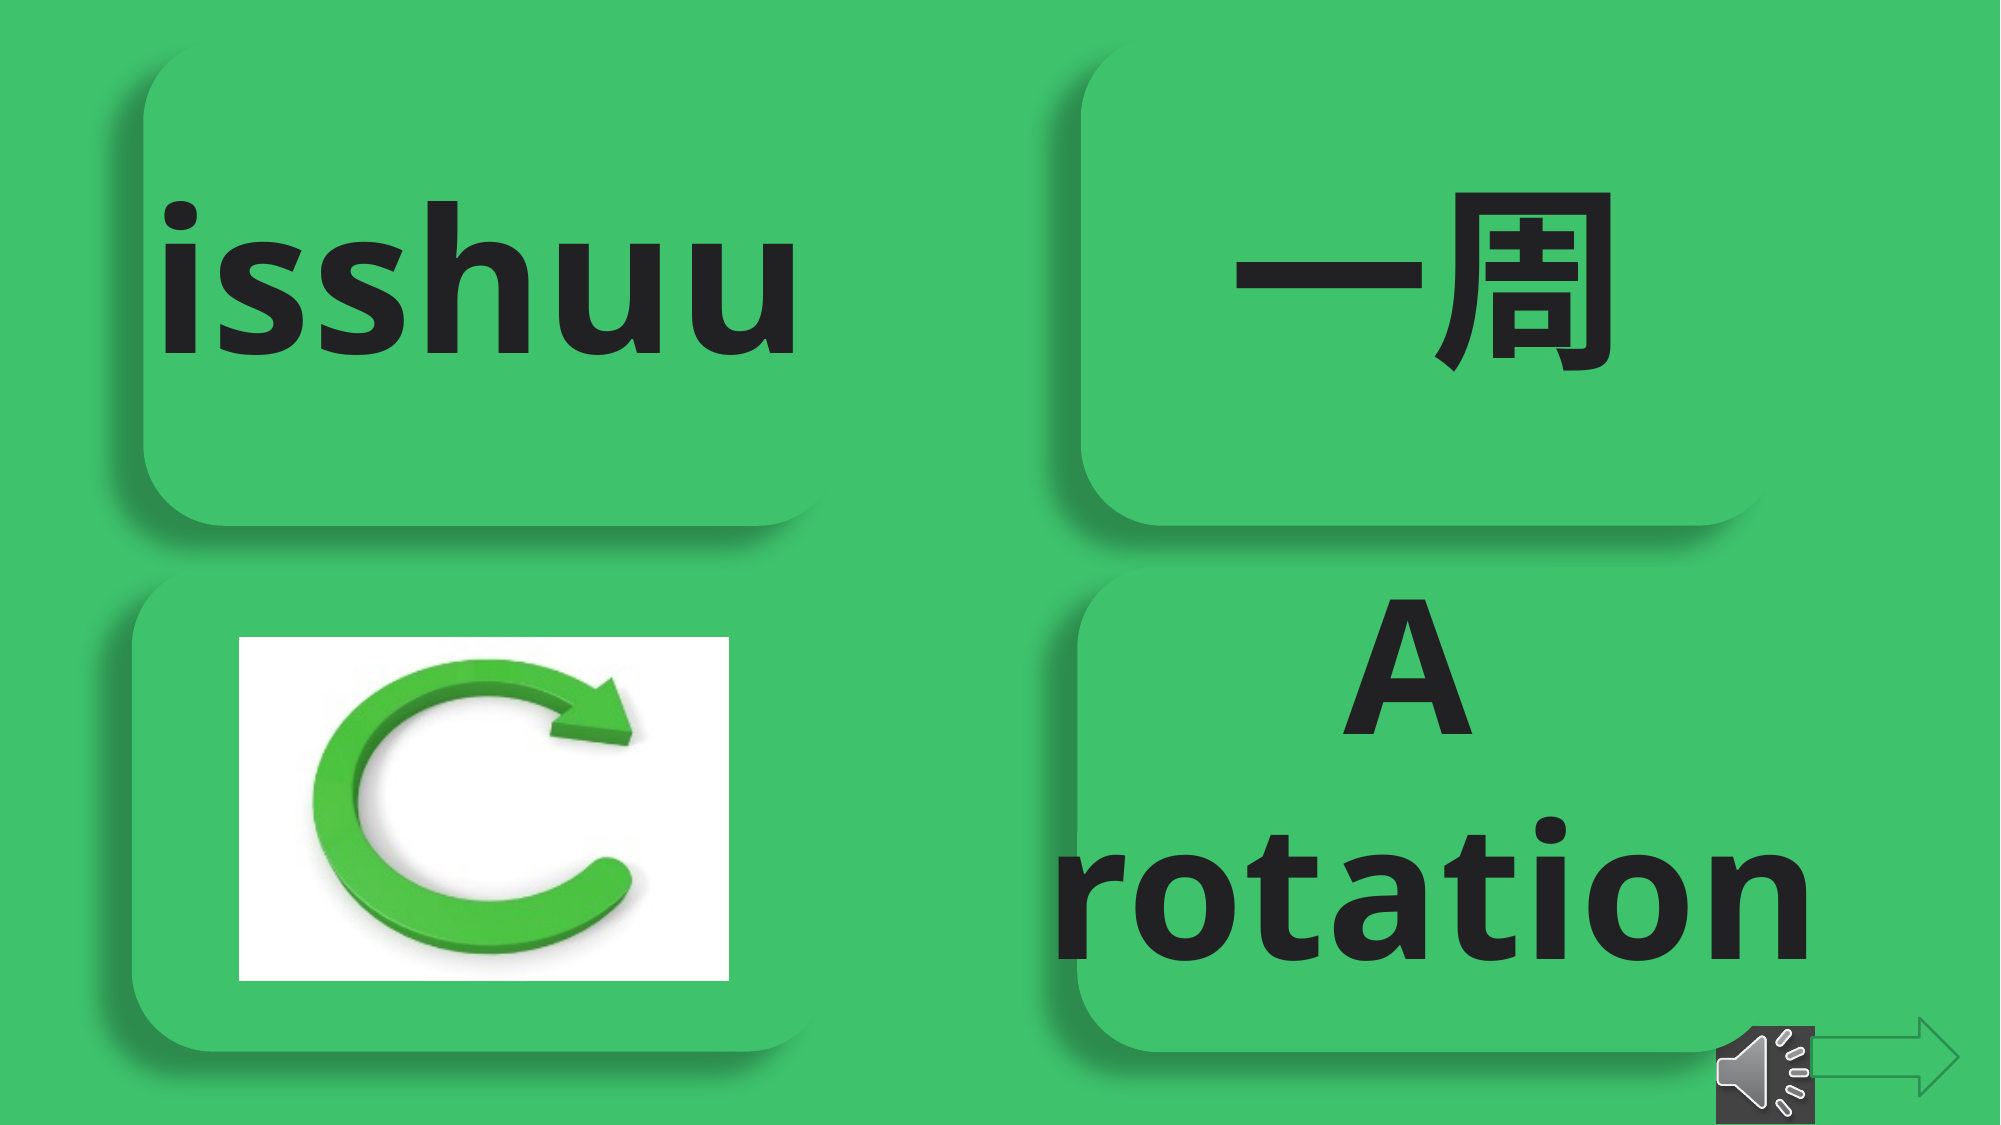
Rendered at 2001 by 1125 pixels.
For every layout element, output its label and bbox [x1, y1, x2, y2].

text_box [1076, 539, 1790, 1053]
text_box [1080, 36, 1780, 526]
text_box [143, 39, 840, 526]
picture [1715, 1025, 1816, 1125]
text_box [131, 565, 829, 1052]
picture [238, 637, 729, 981]
text_box [1824, 1016, 1960, 1098]
